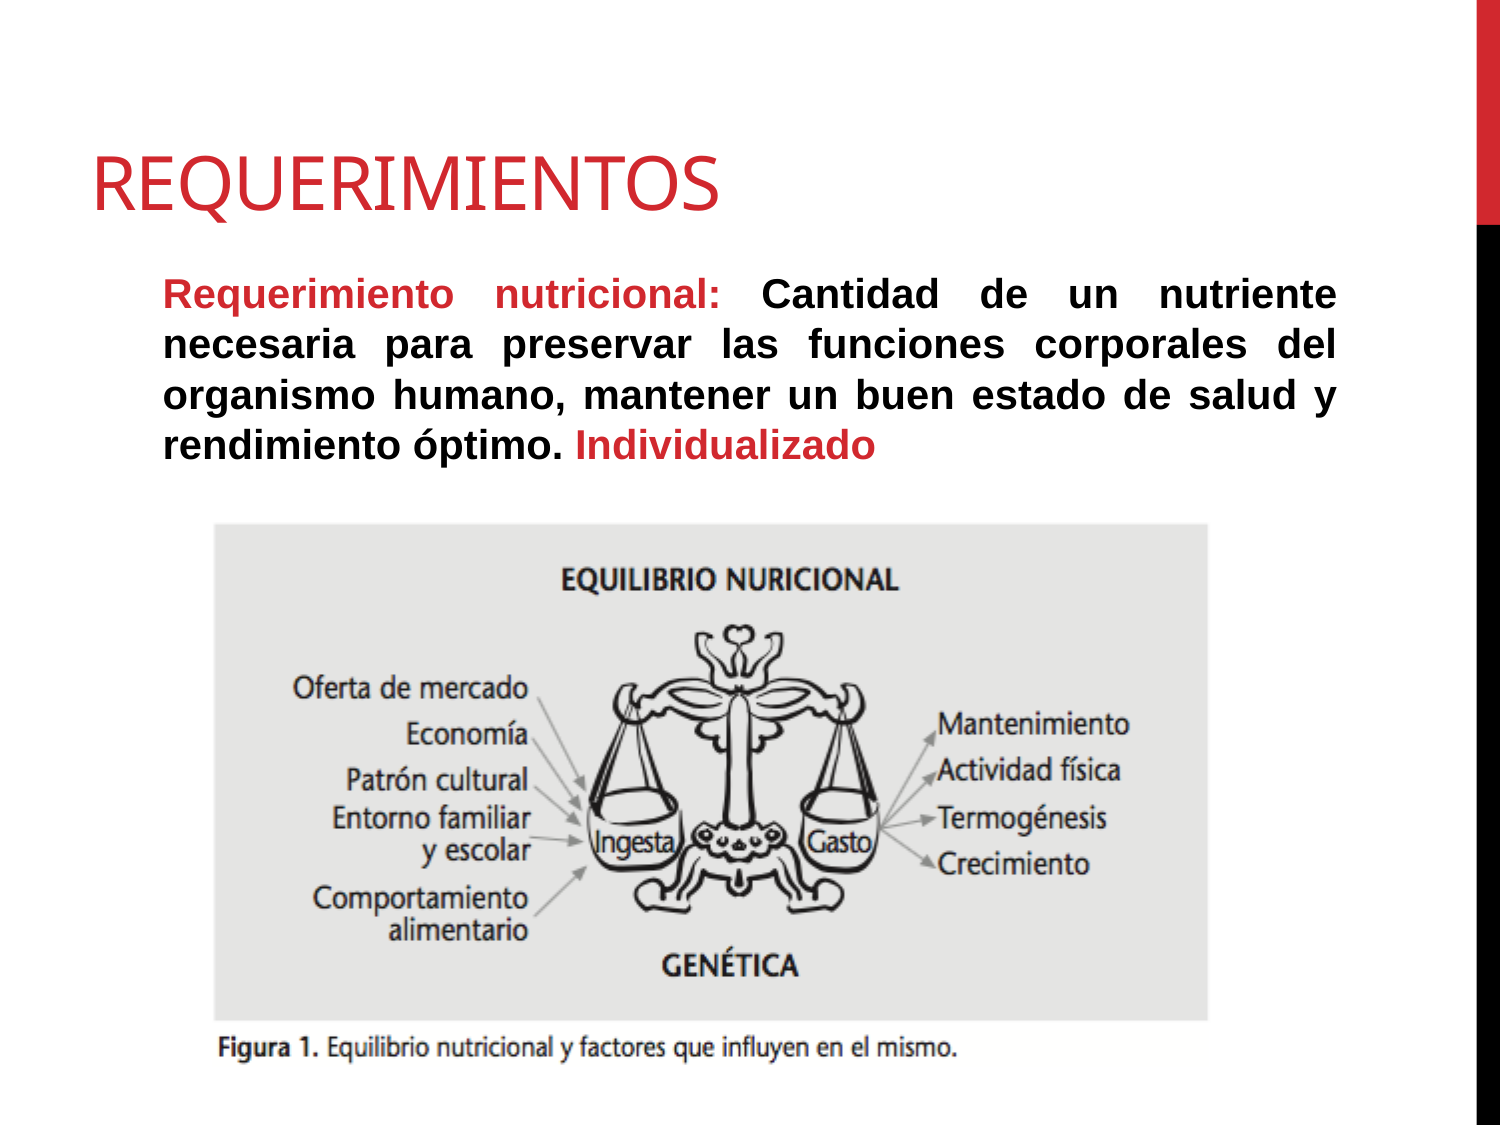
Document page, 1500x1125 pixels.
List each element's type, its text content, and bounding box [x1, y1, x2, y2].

title Requerimientos [75, 8, 1025, 234]
list Requerimiento nutricional: Cantidad de un nutriente necesaria para preservar las funciones corporales del organismo humano, mantener un buen estado de salud y rendimiento óptimo. Individualizado [147, 259, 1353, 574]
picture [185, 502, 1239, 1081]
